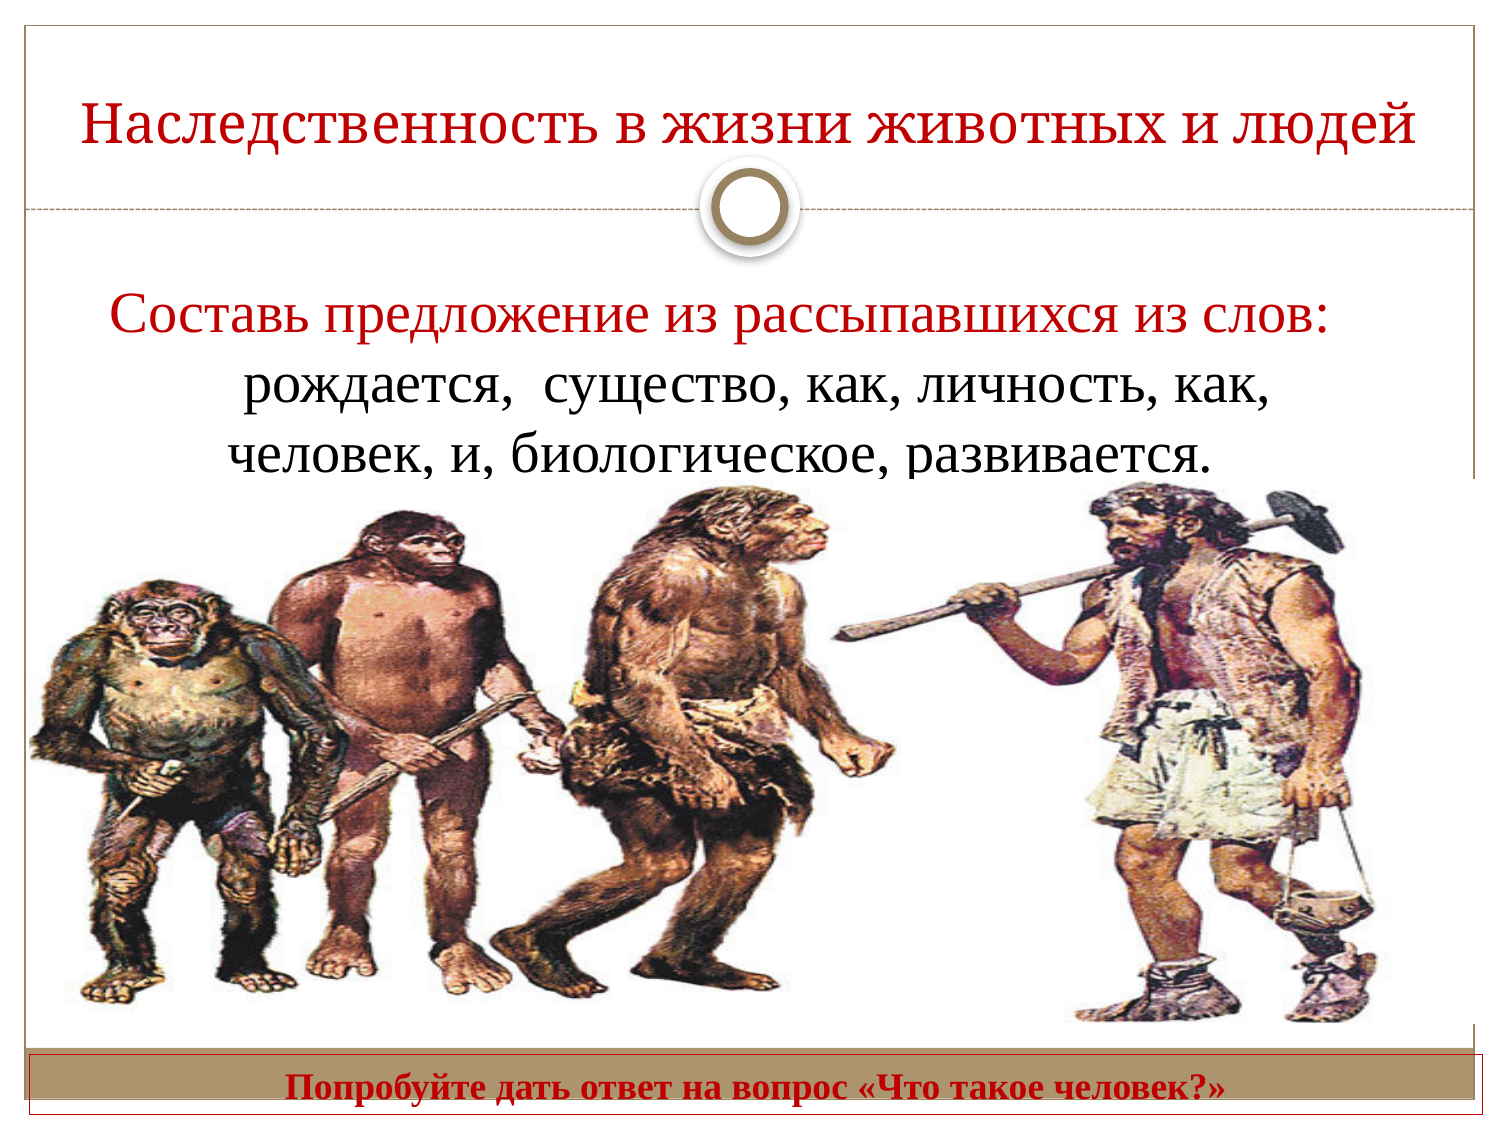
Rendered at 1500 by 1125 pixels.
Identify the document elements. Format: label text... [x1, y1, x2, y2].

title Наследственность в жизни животных и людей [49, 37, 1450, 162]
text_box Попробуйте дать ответ на вопрос «Что такое человек?» [29, 1054, 1483, 1115]
text_box Составь предложение из рассыпавшихся из слов: рождается, существо, как, личность, как, человек, и, биологическое, развивается. [76, 267, 1365, 476]
picture [29, 479, 1483, 1024]
